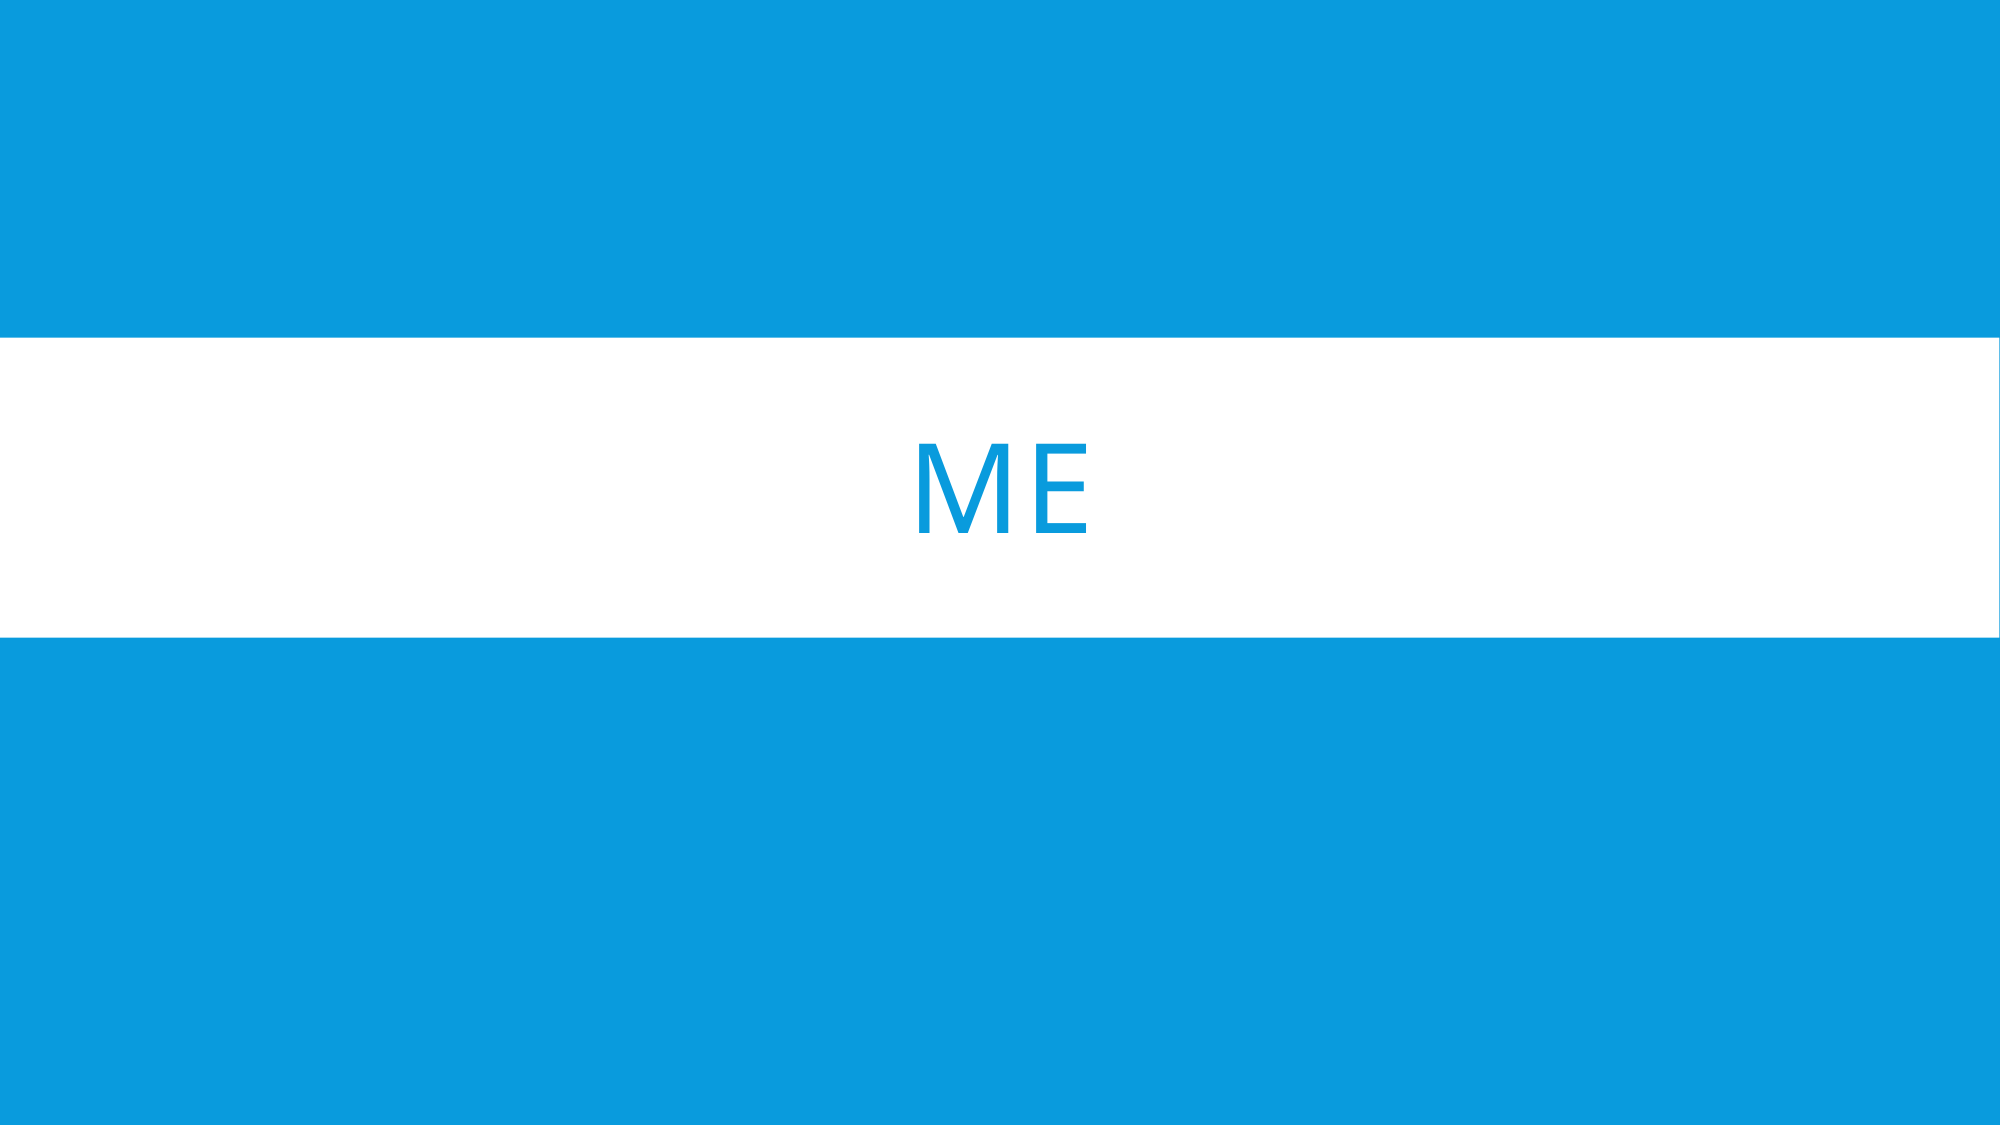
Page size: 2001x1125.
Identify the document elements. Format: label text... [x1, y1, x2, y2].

title ME [60, 355, 1942, 641]
